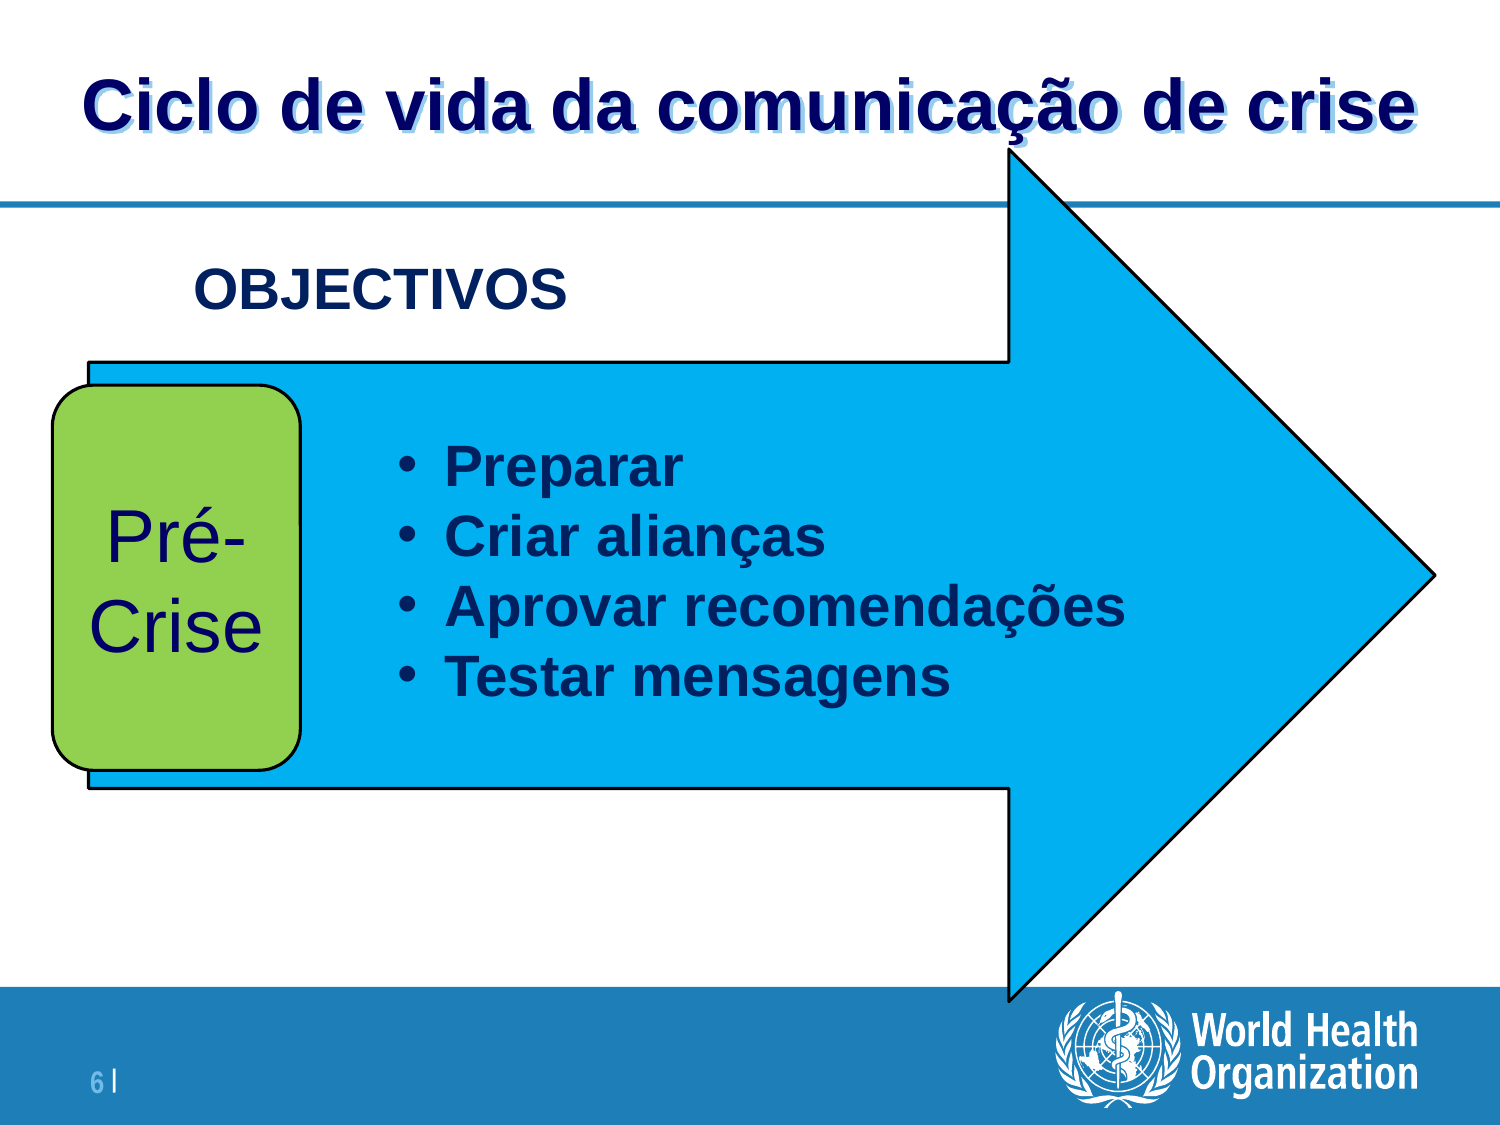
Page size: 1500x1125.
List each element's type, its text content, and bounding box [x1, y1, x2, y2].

text_box [88, 149, 1436, 1002]
text_box OBJECTIVOS [178, 243, 584, 329]
text_box Pré-Crise [52, 385, 301, 771]
text_box Preparar Criar alianças Aprovar recomendações Testar mensagens [382, 420, 1143, 716]
title Ciclo de vida da comunicação de crise [0, 0, 1500, 204]
